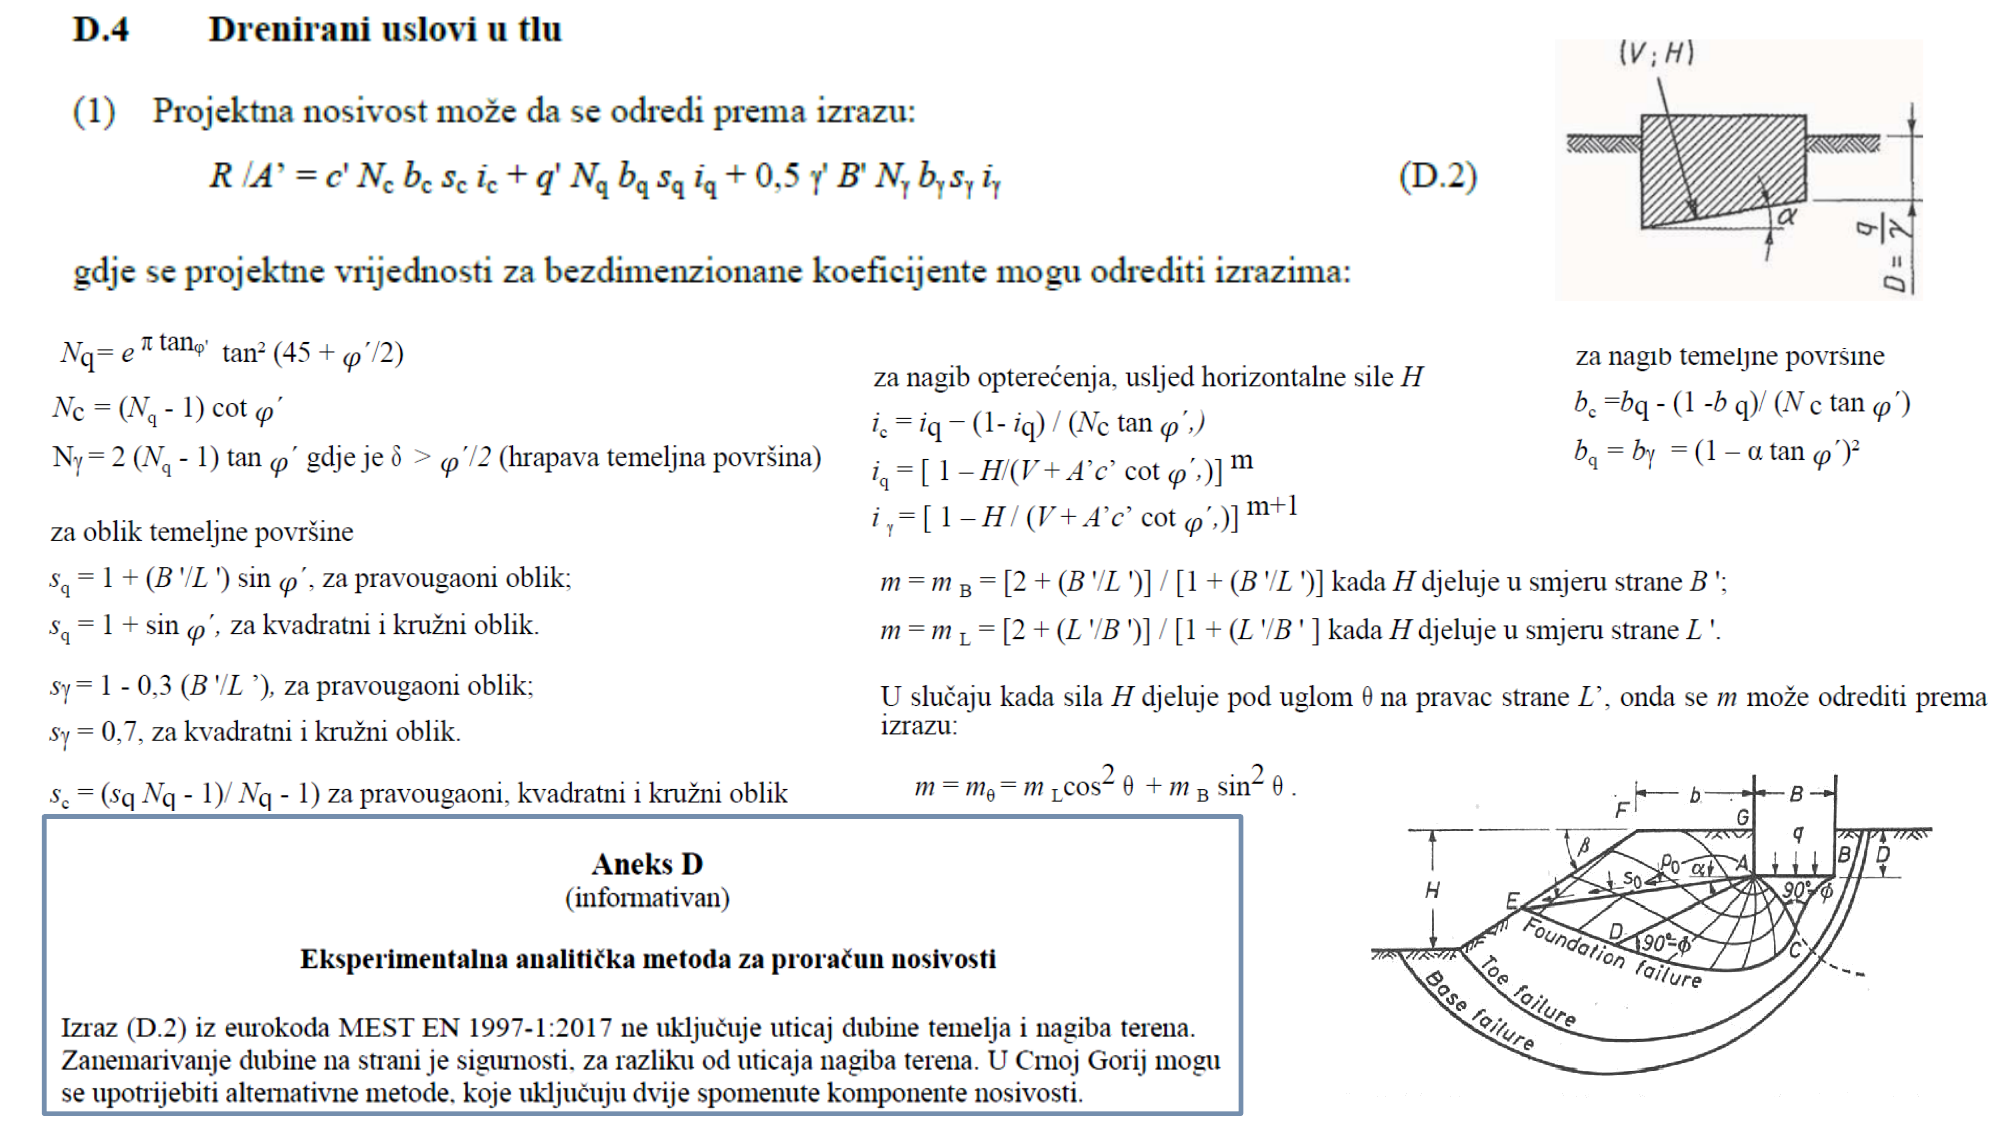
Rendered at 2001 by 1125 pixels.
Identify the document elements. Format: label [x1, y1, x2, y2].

picture [865, 360, 1433, 537]
picture [1561, 348, 1917, 477]
picture [0, 0, 1506, 293]
picture [1554, 36, 1924, 301]
picture [46, 818, 1239, 1112]
picture [864, 664, 1994, 1098]
picture [41, 321, 825, 481]
picture [46, 518, 788, 811]
picture [864, 552, 1728, 657]
